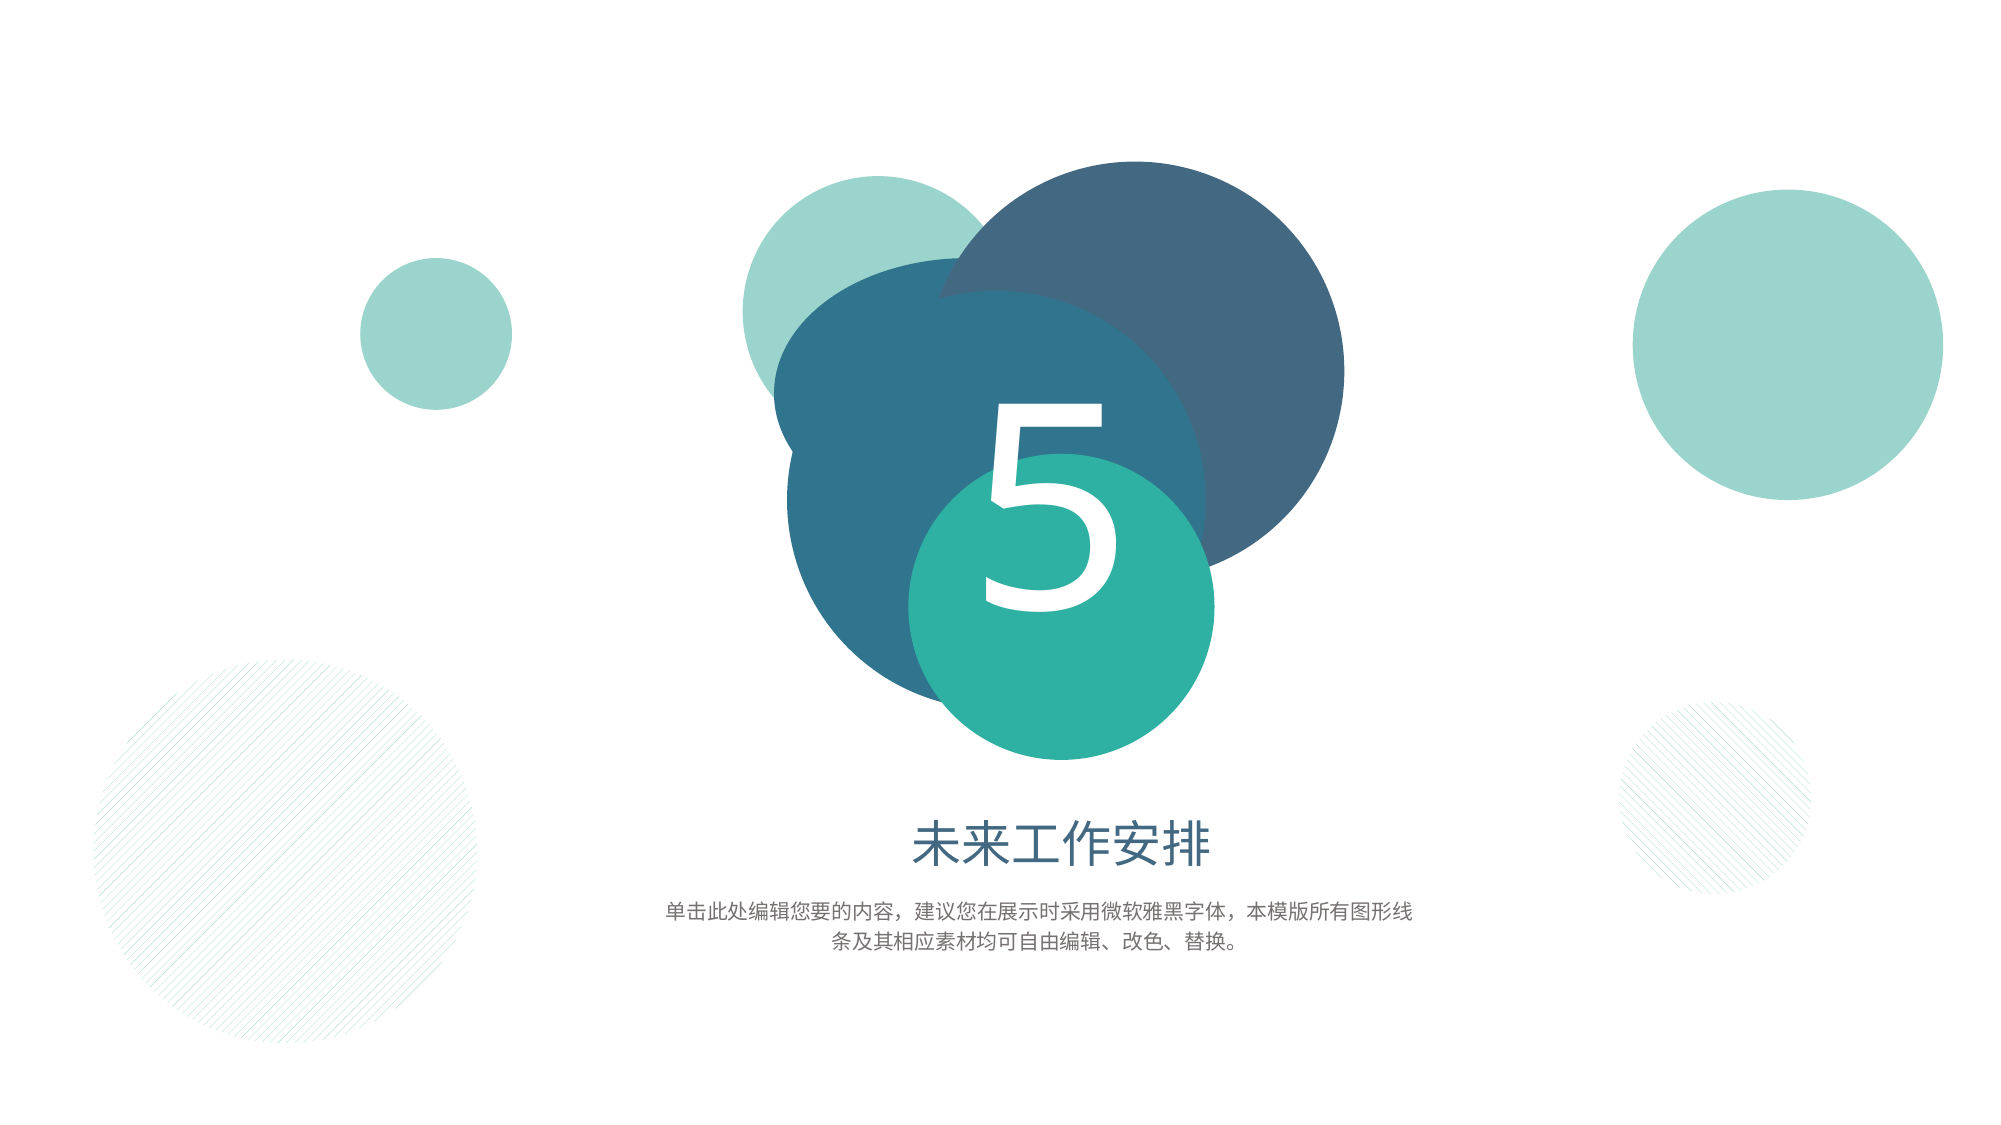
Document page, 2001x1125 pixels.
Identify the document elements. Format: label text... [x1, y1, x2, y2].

text_box 未来工作安排 [899, 806, 1223, 878]
text_box [359, 257, 514, 411]
text_box [92, 658, 479, 1045]
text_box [742, 161, 1345, 760]
text_box 单击此处编辑您要的内容，建议您在展示时采用微软雅黑字体，本模版所有图形线条及其相应素材均可自由编辑、改色、替换。 [658, 893, 1420, 954]
text_box [1631, 188, 1945, 502]
text_box [1618, 701, 1813, 896]
